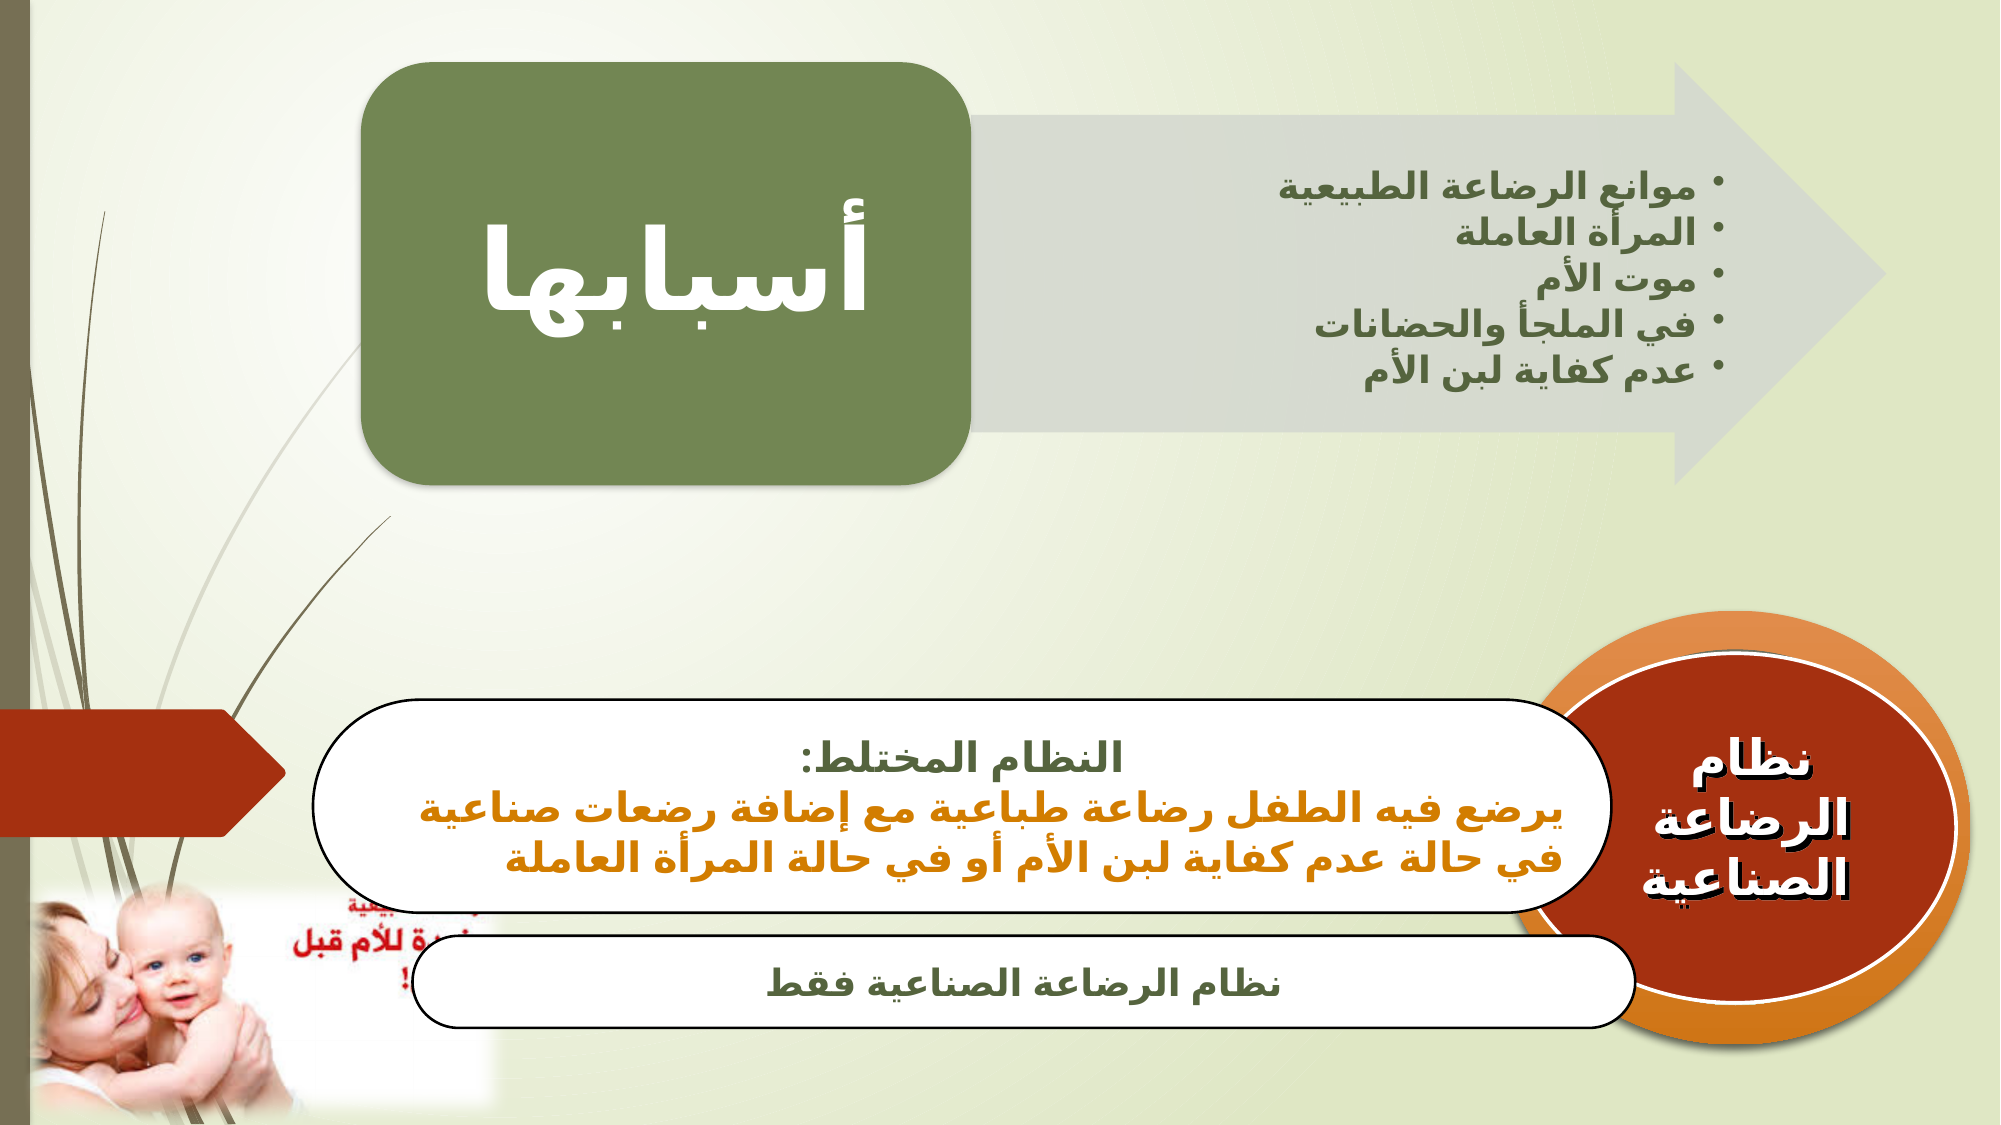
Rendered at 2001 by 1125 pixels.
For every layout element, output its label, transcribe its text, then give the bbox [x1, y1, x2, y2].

text_box النظام المختلط: يرضع فيه الطفل رضاعة طباعية مع إضافة رضعات صناعية في حالة عدم كفاية لبن الأم أو في حالة المرأة العاملة [311, 698, 1613, 915]
text_box نظام الرضاعة الصناعية فقط [516, 934, 1637, 1030]
text_box [1541, 610, 1971, 1045]
text_box نظام الرضاعة الصناعية [1617, 718, 1873, 914]
picture [22, 873, 513, 1125]
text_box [359, 61, 1888, 486]
text_box [1537, 651, 1958, 1005]
text_box [1519, 910, 1555, 934]
